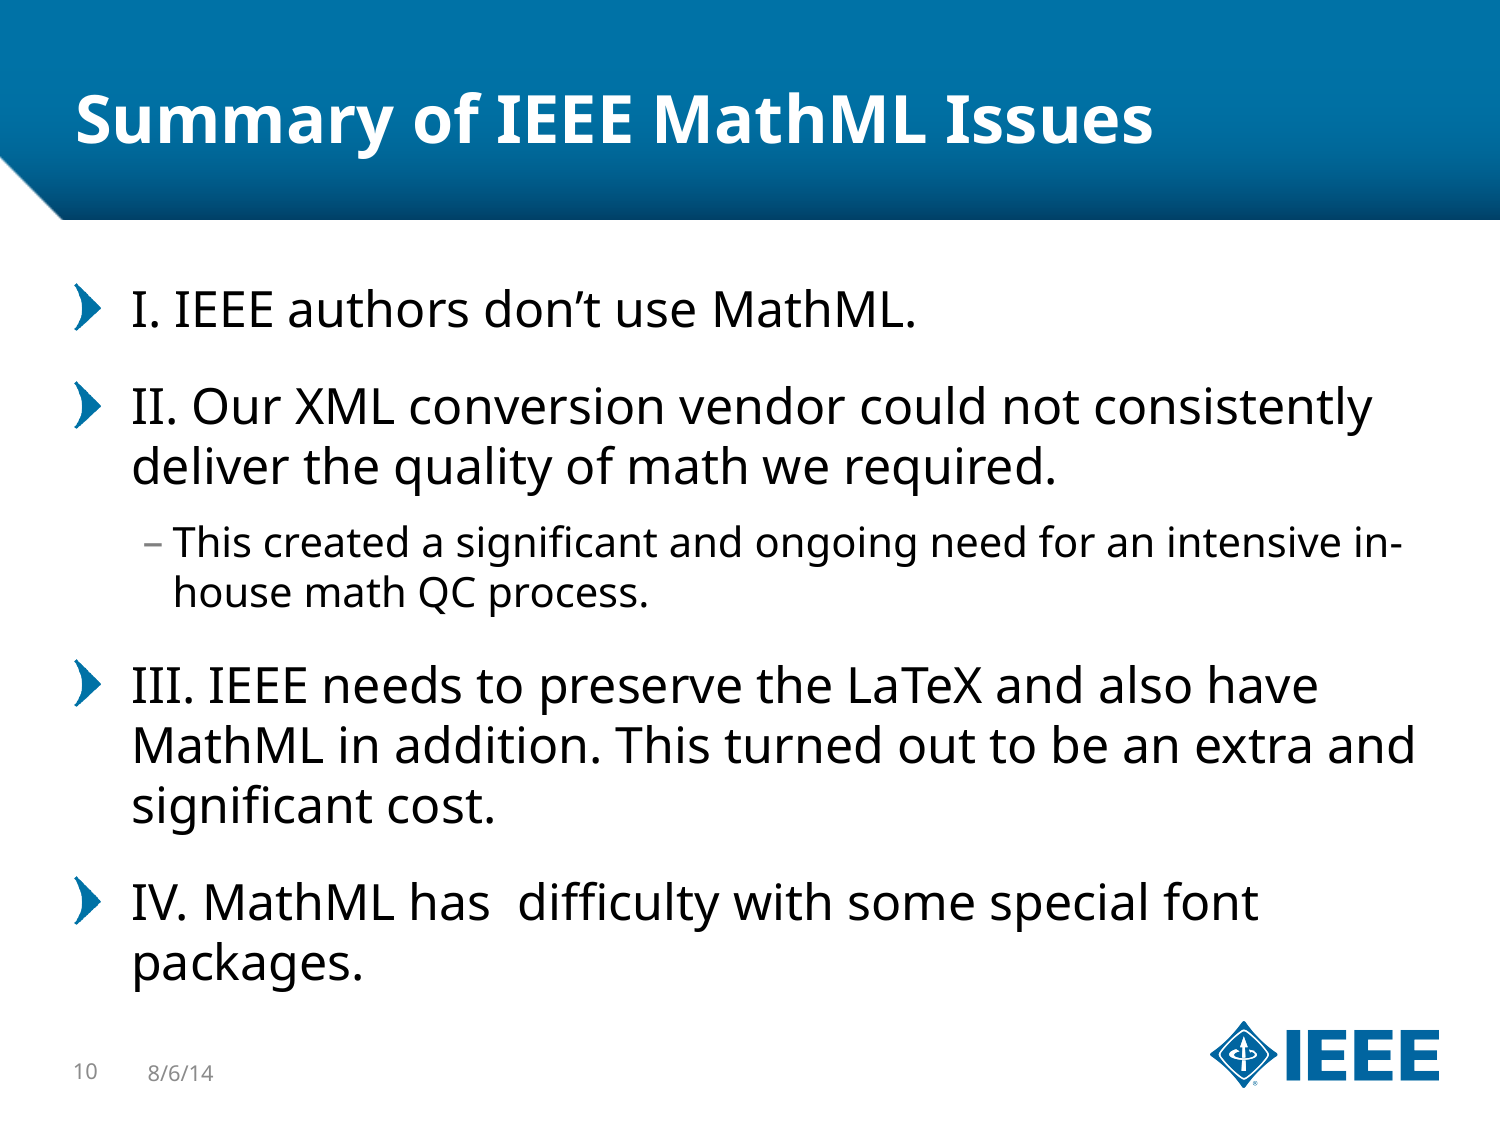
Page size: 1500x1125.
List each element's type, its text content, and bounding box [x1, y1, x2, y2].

picture [74, 663, 81, 703]
picture [1210, 1021, 1439, 1088]
picture [78, 381, 101, 404]
picture [79, 310, 101, 331]
picture [79, 686, 101, 707]
title Summary of IEEE MathML Issues [60, 32, 1436, 202]
picture [74, 385, 81, 425]
picture [79, 904, 101, 925]
picture [74, 880, 81, 921]
picture [78, 659, 101, 682]
list I. IEEE authors don’t use MathML. II. Our XML conversion vendor could not consistently deliver the quality of math we required. This created a significant and ongoing need for an intensive in-house math QC process. III. IEEE needs to preserve the LaTeX and also have MathML in addition. This turned out to be an extra and significant cost. IV. MathML has difficulty with some special font packages. [60, 269, 1436, 987]
slide_number 10 [72, 1042, 132, 1103]
picture [78, 283, 101, 306]
picture [74, 287, 81, 327]
picture [79, 408, 101, 429]
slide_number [142, 1042, 412, 1103]
picture [78, 876, 101, 899]
